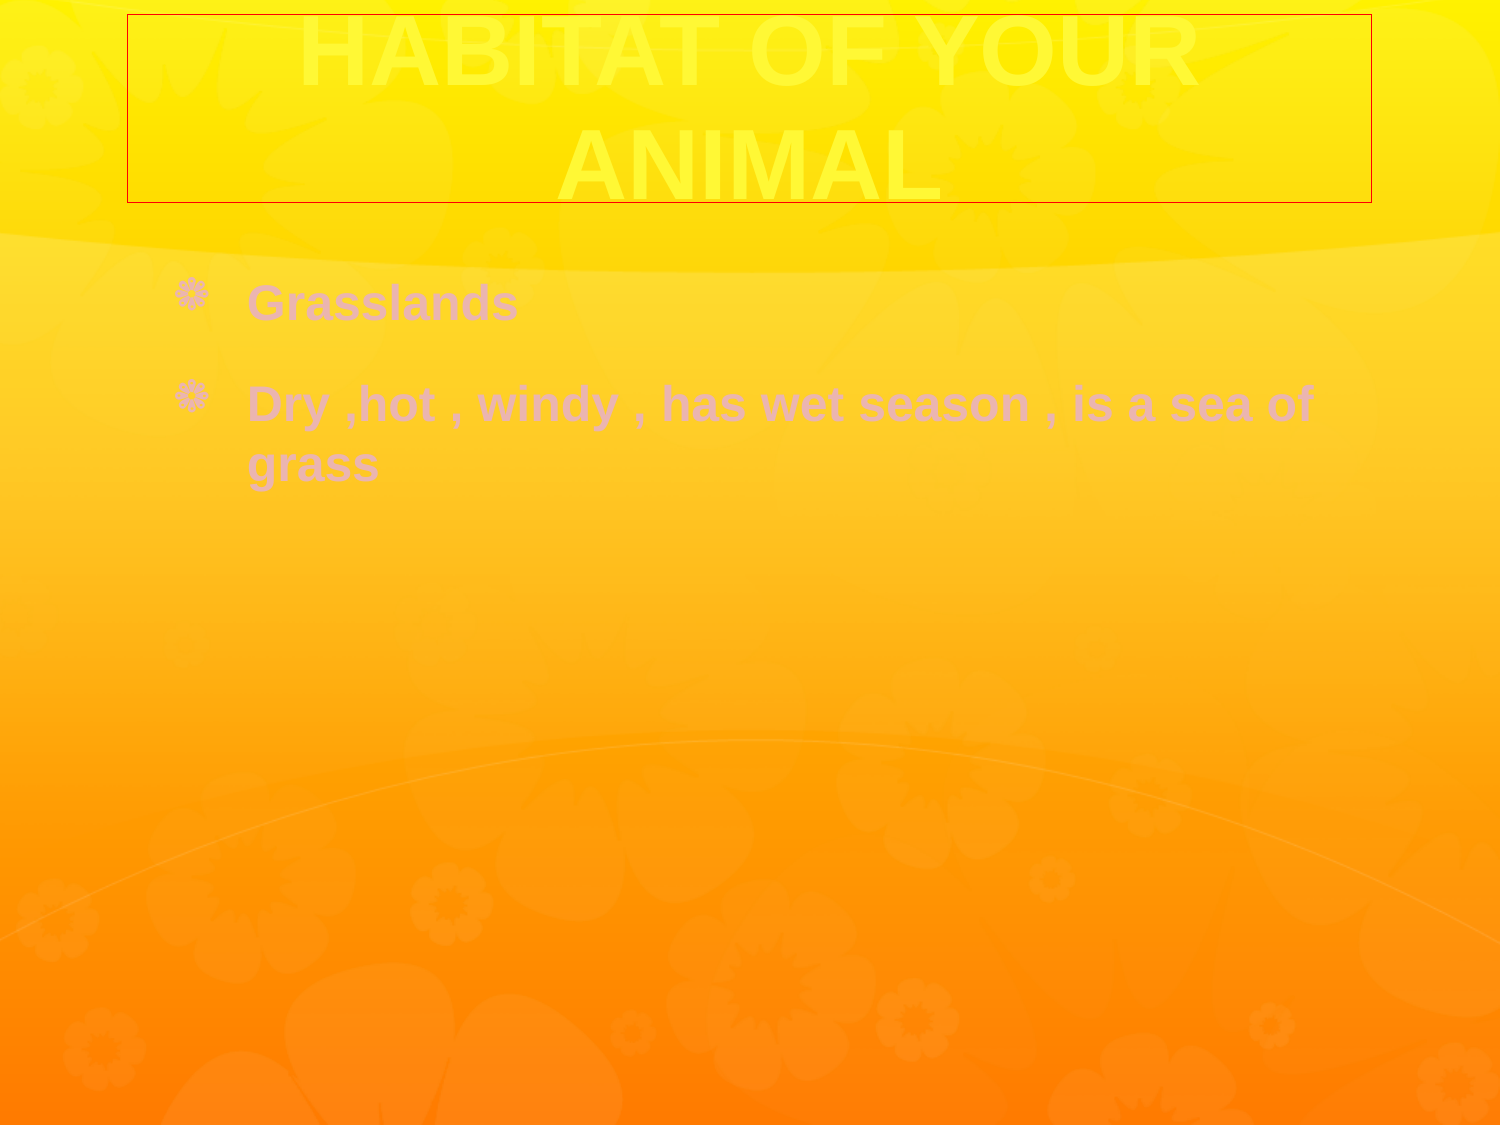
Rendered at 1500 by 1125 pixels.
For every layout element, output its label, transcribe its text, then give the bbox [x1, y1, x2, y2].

title Habitat of Your Animal [127, 14, 1372, 203]
picture [0, 0, 1500, 1125]
list Grasslands Dry ,hot , windy , has wet season , is a sea of grass [156, 262, 1344, 967]
